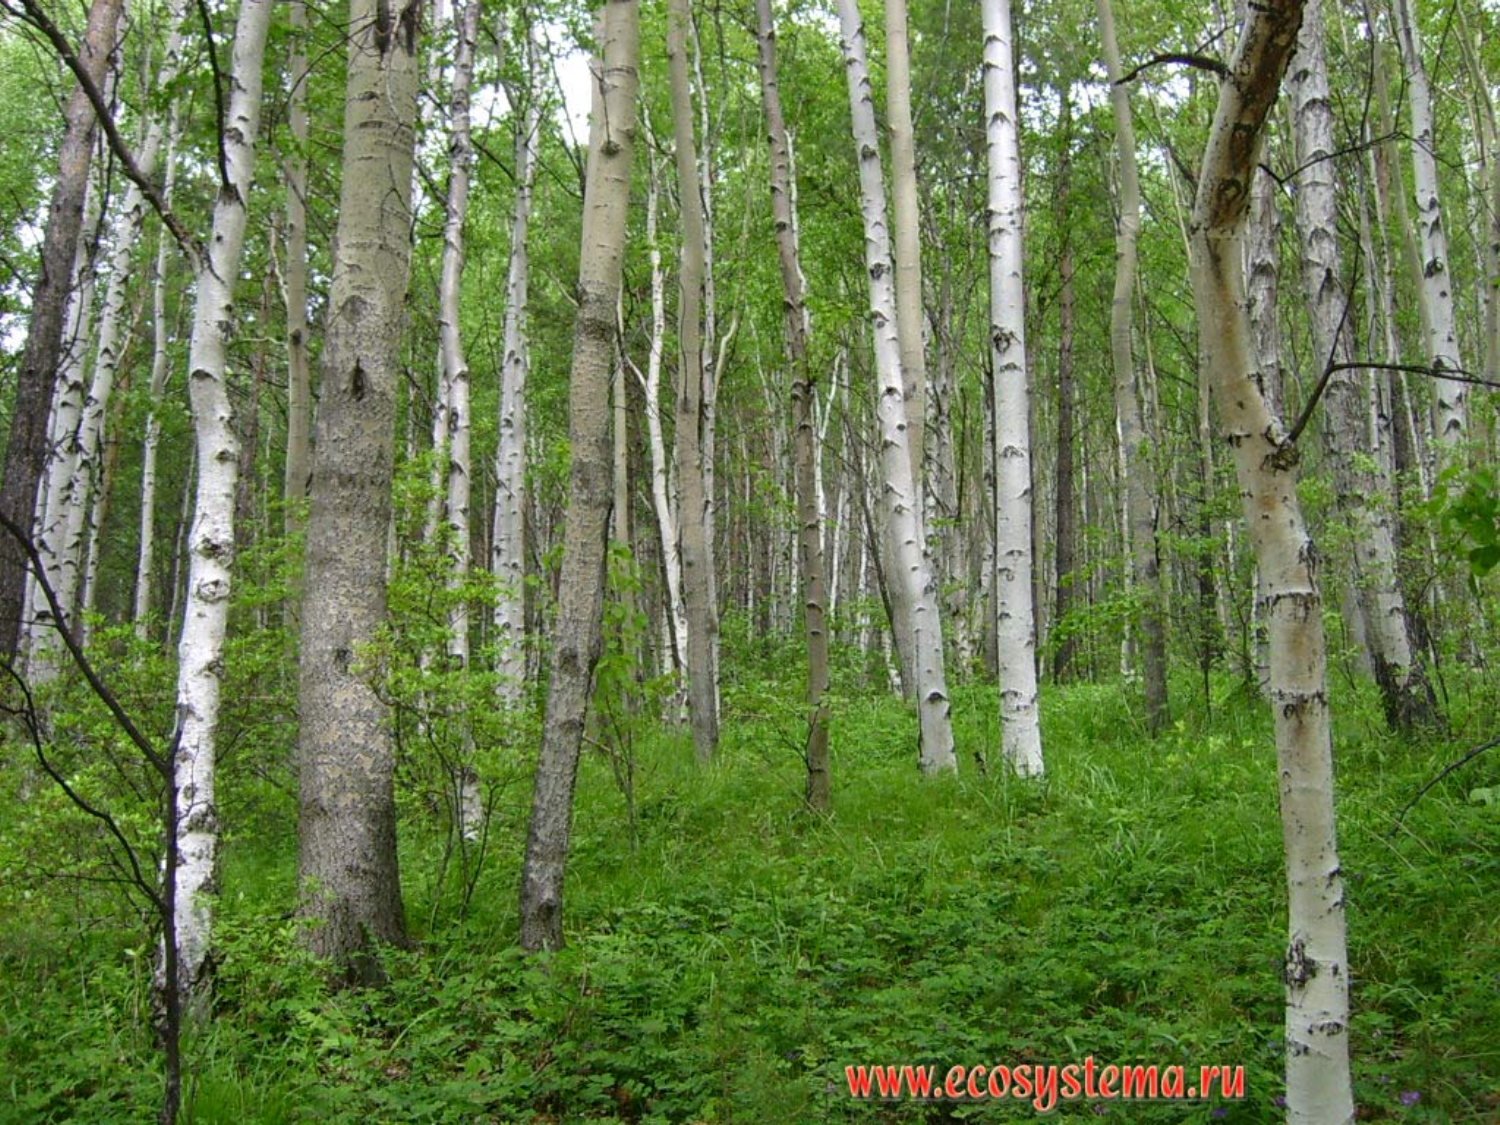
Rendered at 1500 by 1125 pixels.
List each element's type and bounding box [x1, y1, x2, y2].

list [0, 0, 1500, 1125]
